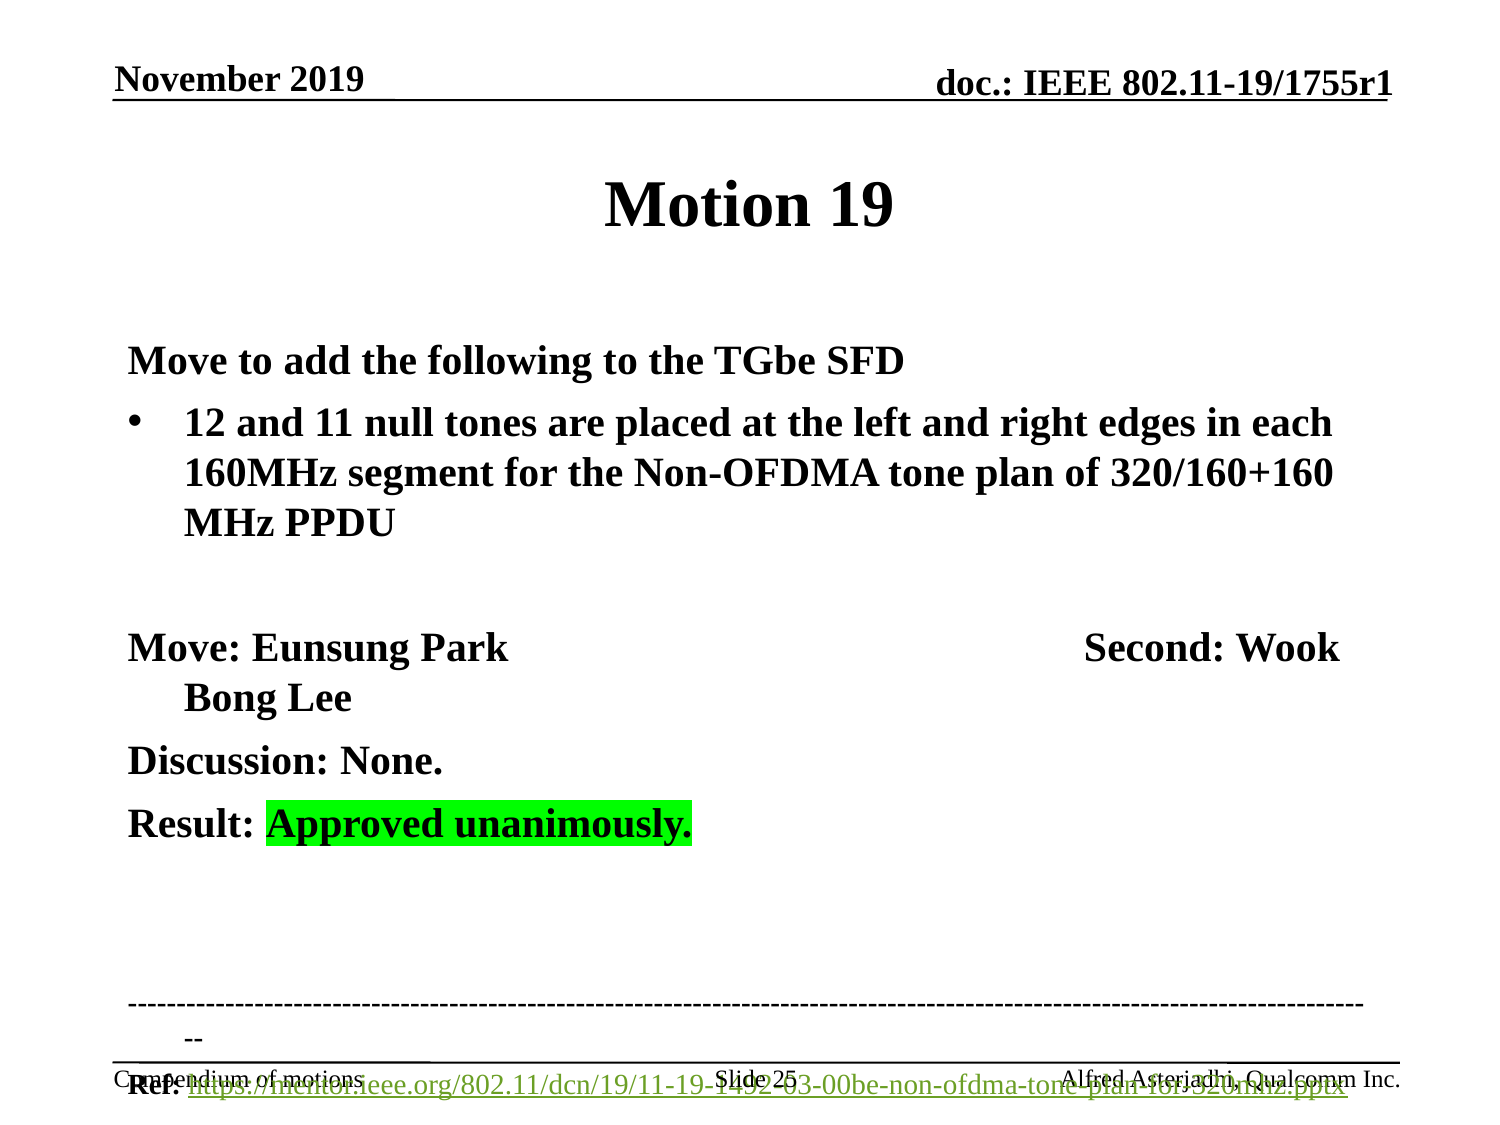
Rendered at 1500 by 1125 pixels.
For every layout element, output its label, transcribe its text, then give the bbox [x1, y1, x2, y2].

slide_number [114, 54, 423, 100]
footer Alfred Asterjadhi, Qualcomm Inc. [878, 1061, 1402, 1093]
slide_number Slide 25 [712, 1061, 800, 1123]
title Motion 19 [112, 112, 1388, 288]
list Move to add the following to the TGbe SFD 12 and 11 null tones are placed at the left and right edges in each 160MHz segment for the Non-OFDMA tone plan of 320/160+160 MHz PPDU Move: Eunsung Park Second: Wook Bong Lee Discussion: None. Result: Approved unanimously. --------------------------------------------------------------------------------------------------------------------------------- Ref: https://mentor.ieee.org/802.11/dcn/19/11-19-1492-03-00be-non-ofdma-tone-plan-for-320mhz.pptx [112, 324, 1388, 1051]
